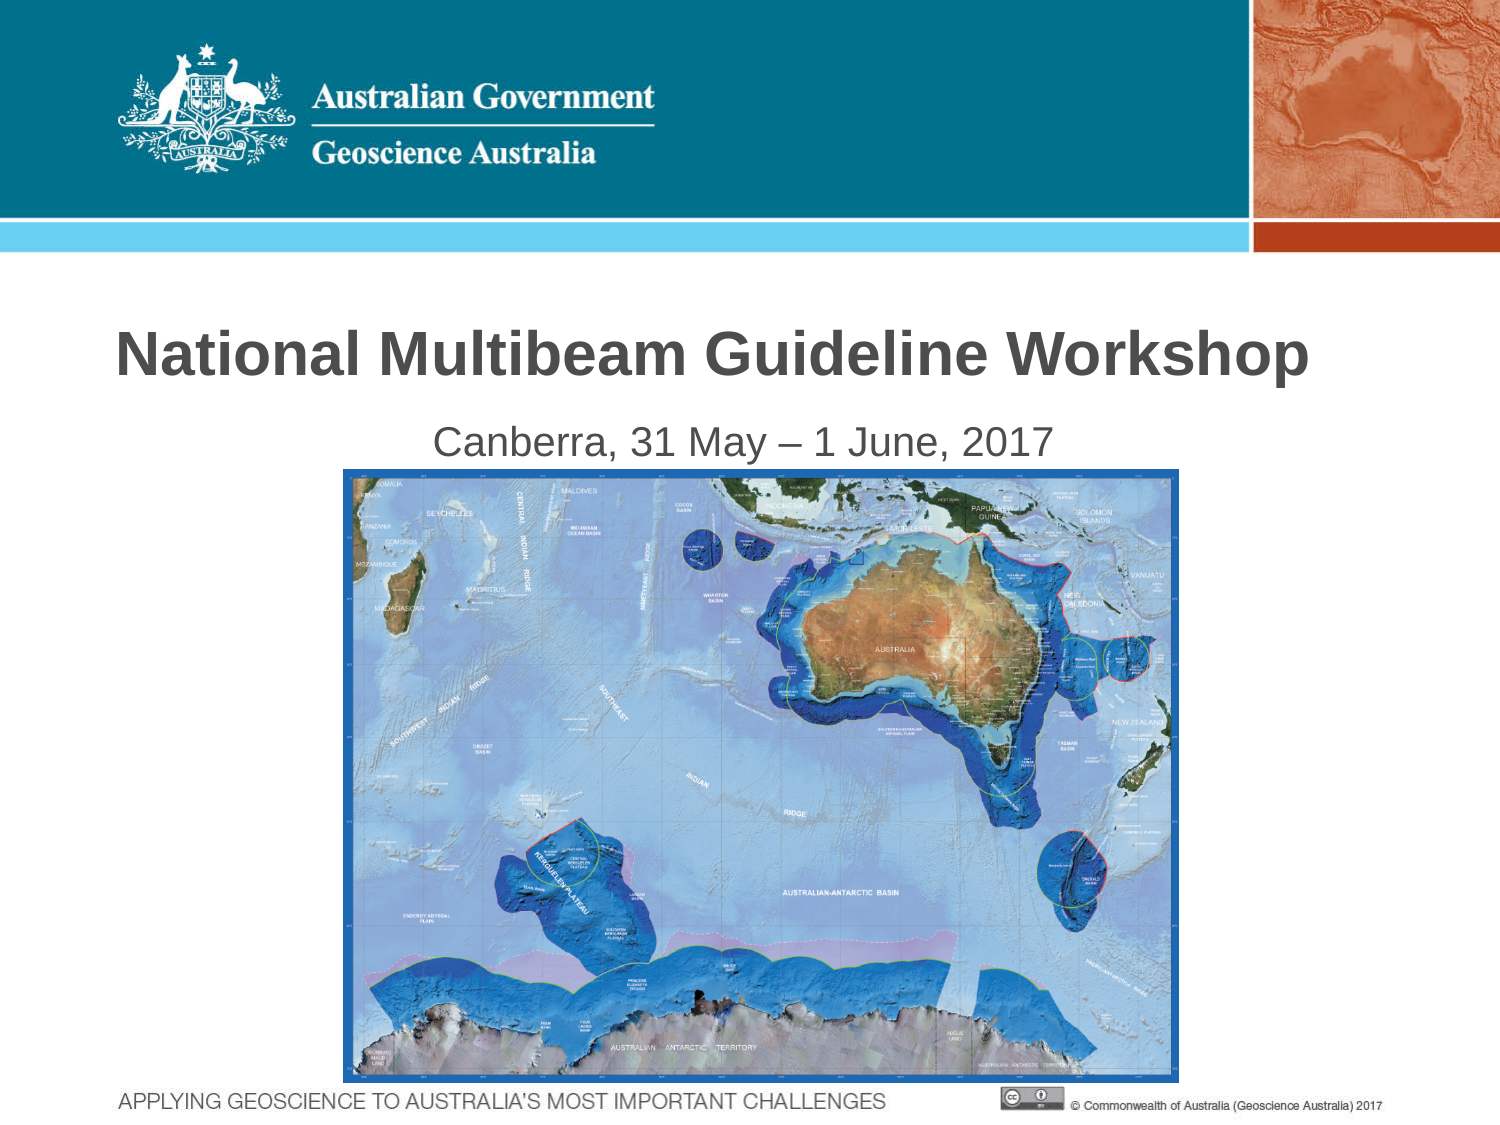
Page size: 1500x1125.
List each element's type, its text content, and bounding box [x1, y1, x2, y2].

picture [0, 0, 1500, 1125]
subtitle Canberra, 31 May – 1 June, 2017 [100, 407, 1399, 474]
picture [473, 82, 656, 110]
picture [313, 138, 462, 166]
title National Multibeam Guideline Workshop [100, 305, 1400, 397]
picture [312, 121, 656, 126]
picture [312, 82, 464, 111]
picture [115, 41, 296, 174]
picture [468, 138, 597, 167]
